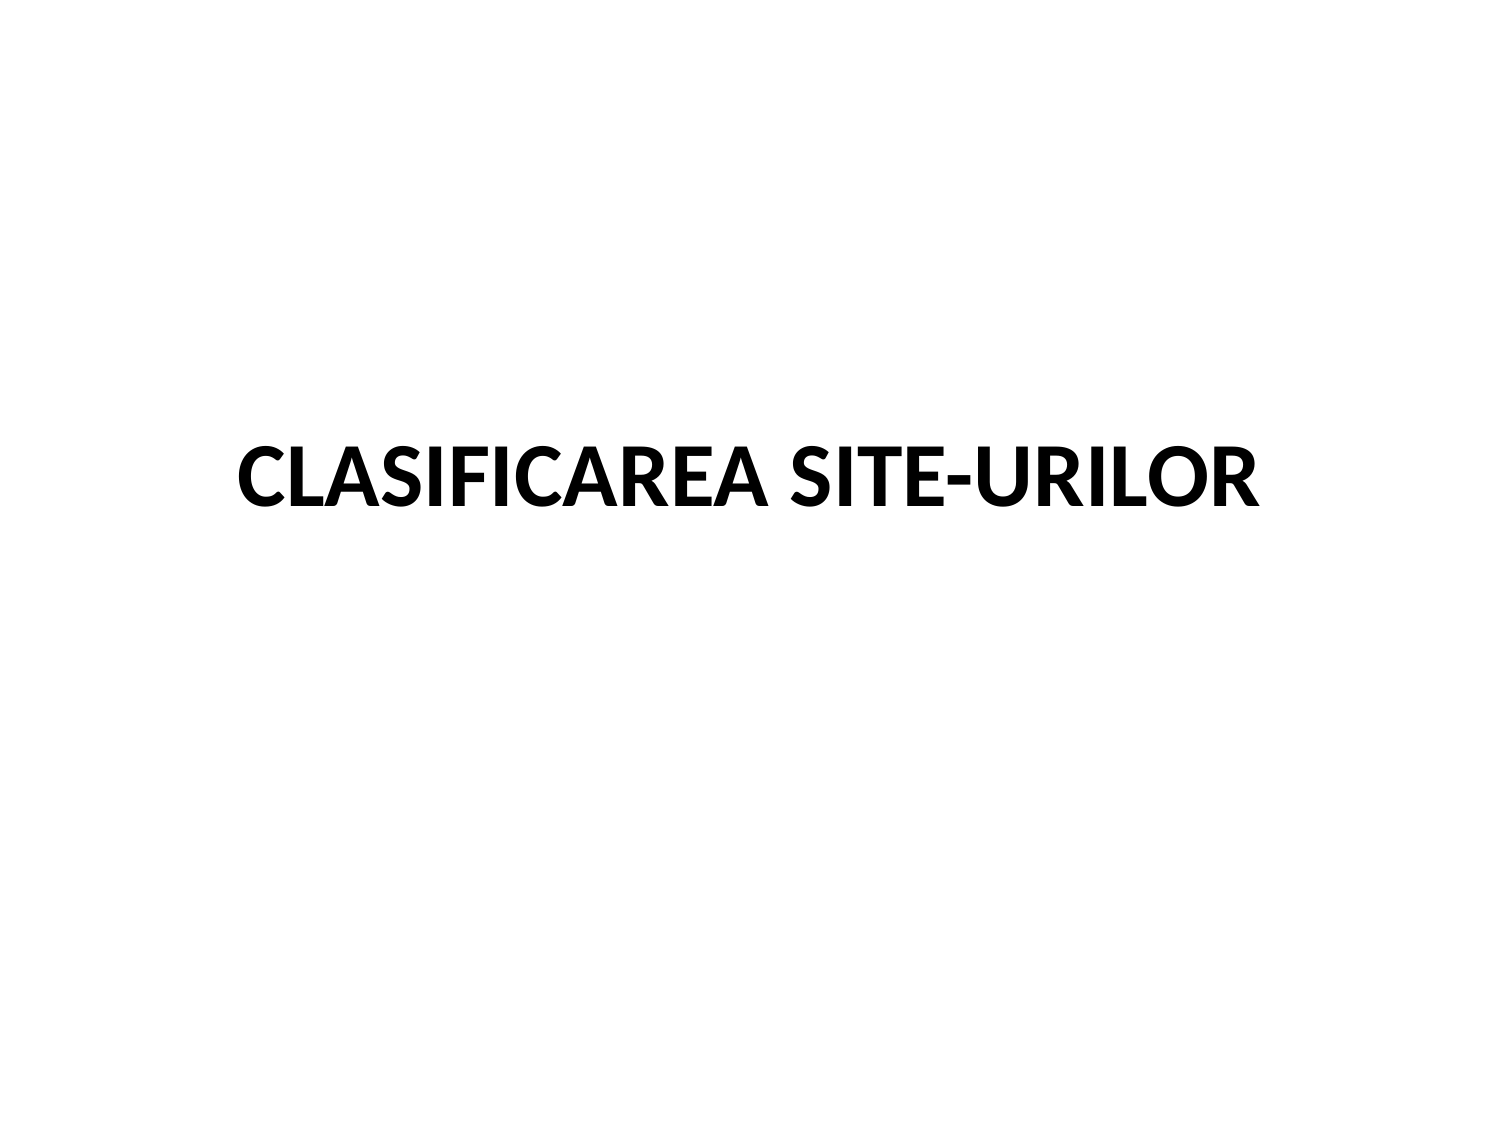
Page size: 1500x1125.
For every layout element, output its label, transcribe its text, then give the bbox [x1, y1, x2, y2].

title CLASIFICAREA SITE-URILOR [112, 349, 1388, 591]
